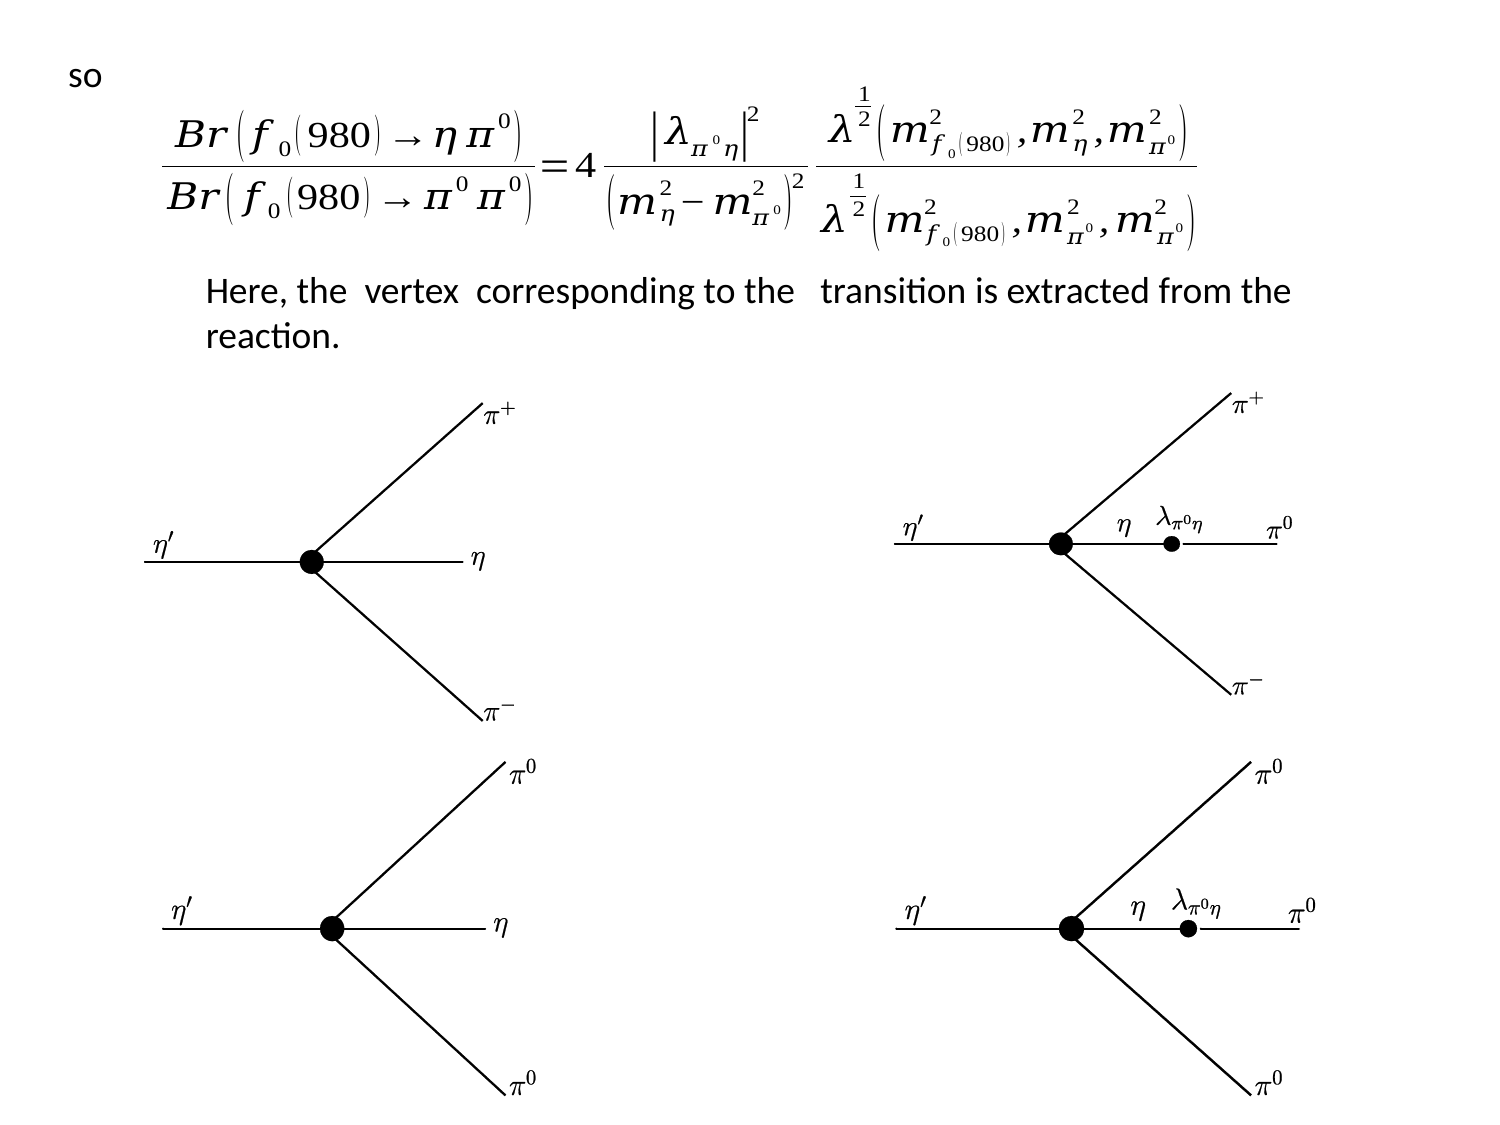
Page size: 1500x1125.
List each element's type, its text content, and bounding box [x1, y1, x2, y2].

picture [867, 364, 1330, 705]
picture [867, 730, 1355, 1107]
text_box so [53, 42, 118, 103]
picture [117, 373, 574, 1107]
